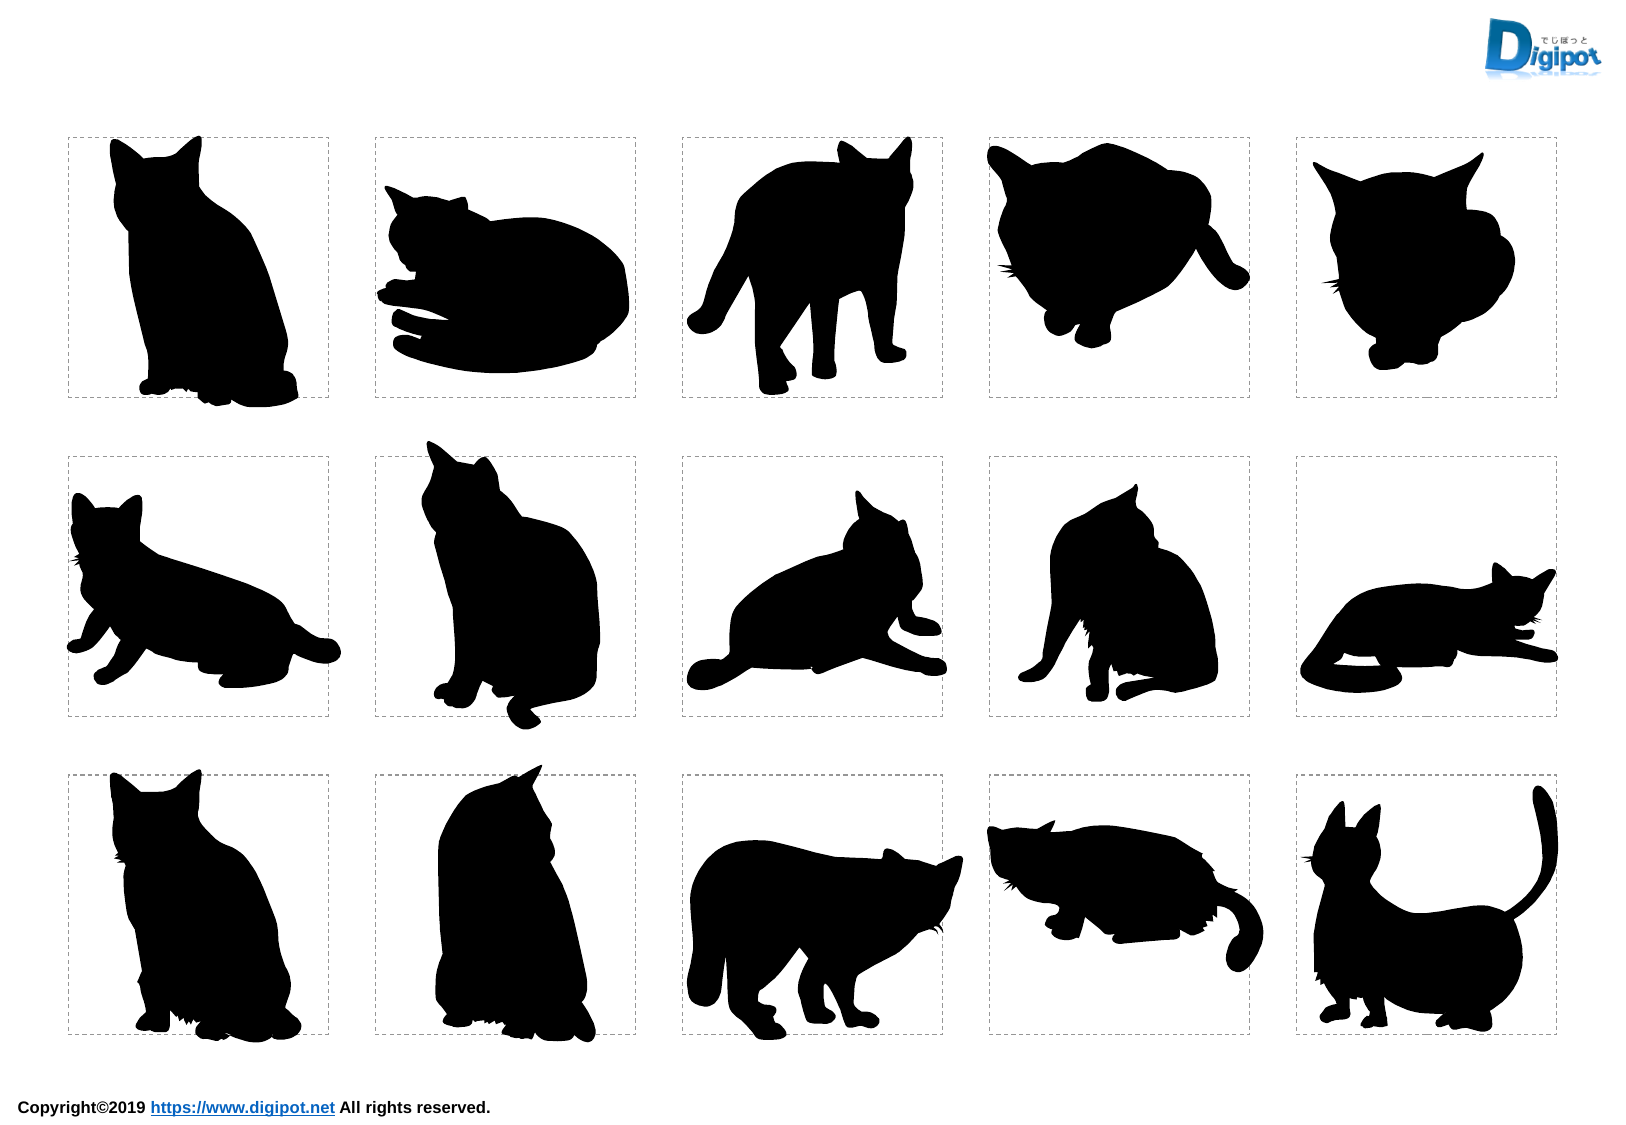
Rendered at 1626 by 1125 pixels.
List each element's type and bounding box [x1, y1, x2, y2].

text_box [109, 135, 299, 408]
text_box [1018, 483, 1219, 702]
text_box [435, 764, 596, 1043]
text_box [1300, 562, 1559, 693]
text_box [376, 185, 630, 374]
text_box [987, 820, 1264, 973]
text_box [686, 490, 947, 691]
text_box [987, 143, 1250, 349]
text_box [66, 493, 341, 688]
text_box [1312, 152, 1516, 370]
text_box [1300, 785, 1559, 1032]
text_box [686, 840, 964, 1040]
picture [1485, 18, 1602, 82]
text_box [686, 136, 914, 395]
text_box [109, 769, 302, 1043]
text_box [421, 441, 601, 730]
